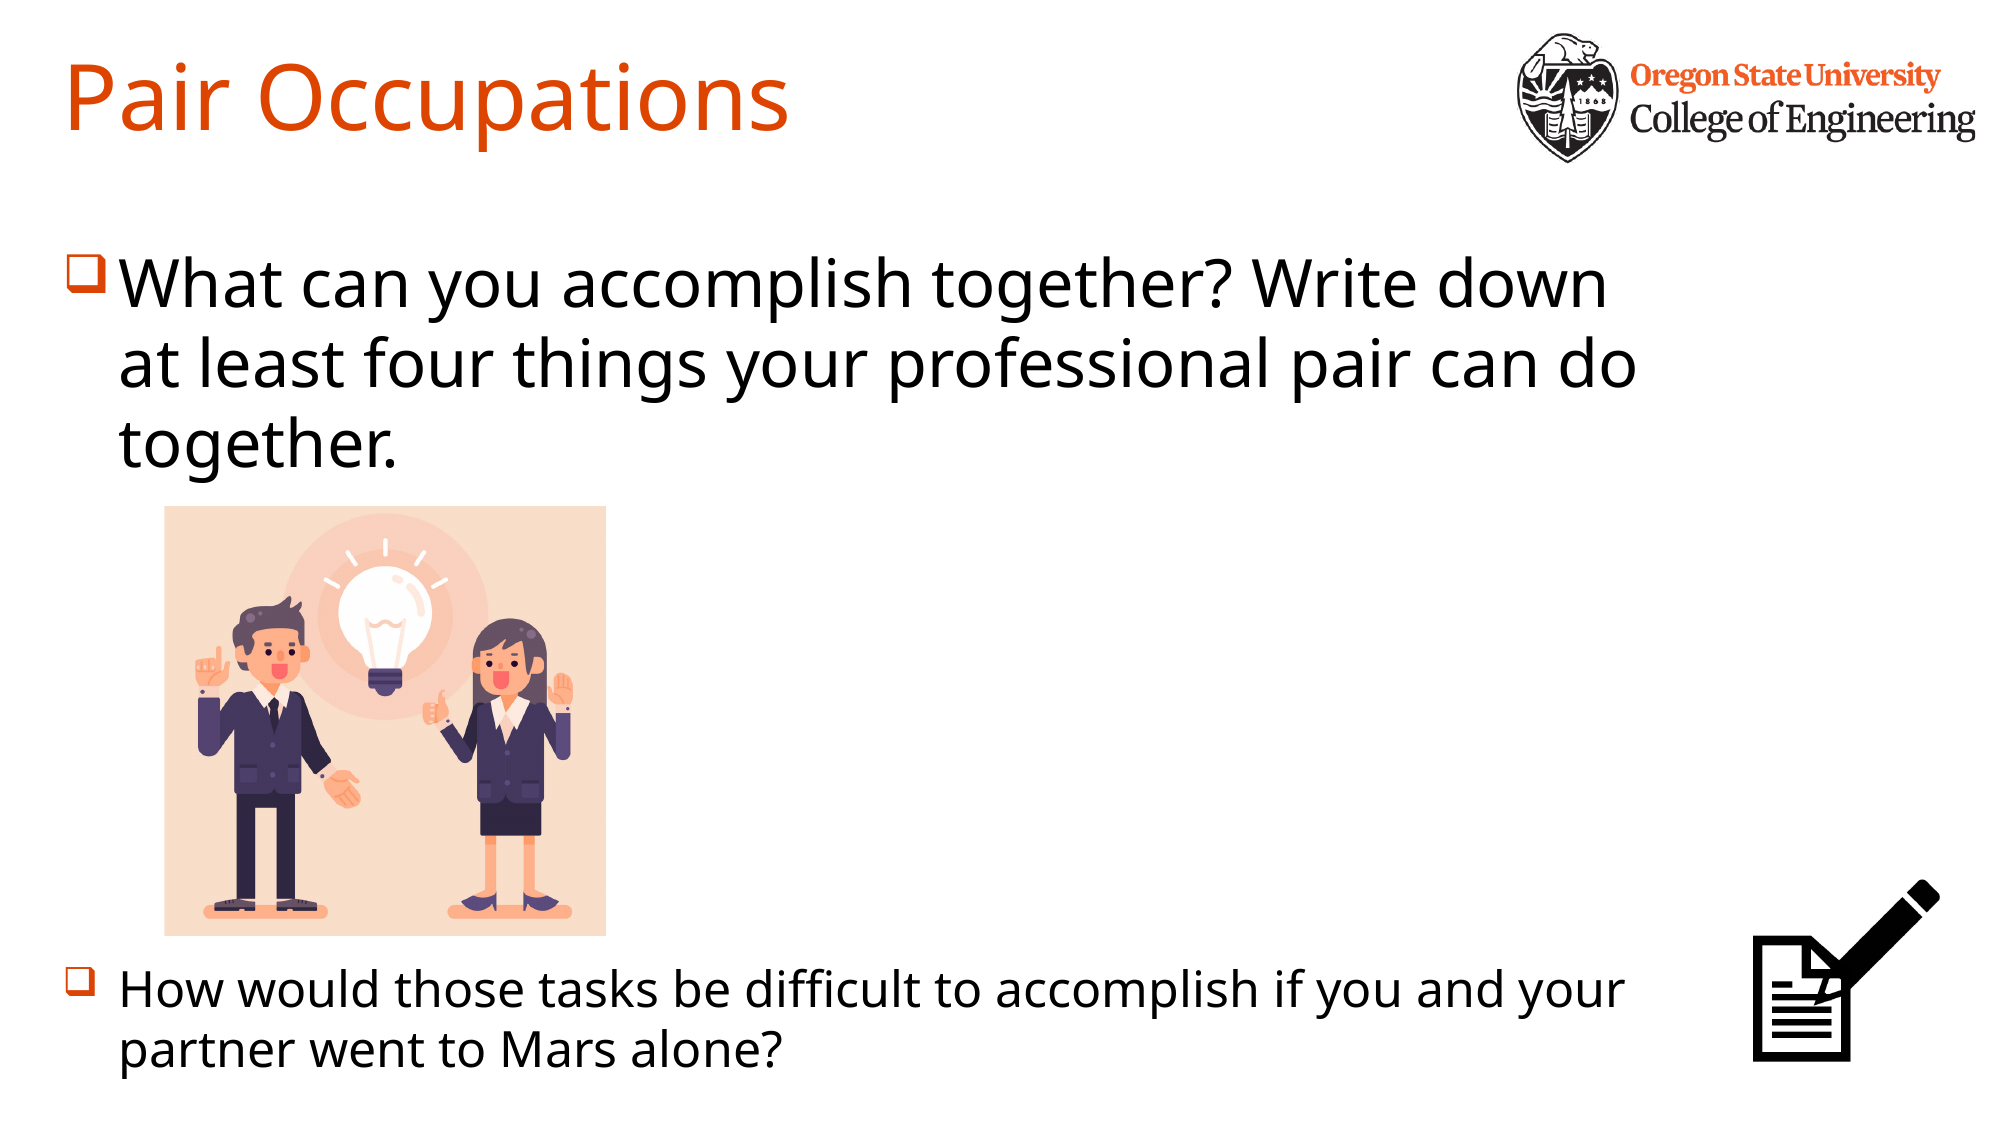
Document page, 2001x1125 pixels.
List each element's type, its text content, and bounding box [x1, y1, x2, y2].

list What can you accomplish together? Write down at least four things your professional pair can do together. How would those tasks be difficult to accomplish if you and your partner went to Mars alone? [48, 233, 1705, 1059]
picture [164, 505, 606, 936]
title Pair Occupations [48, 31, 1490, 228]
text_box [1726, 867, 1953, 1074]
